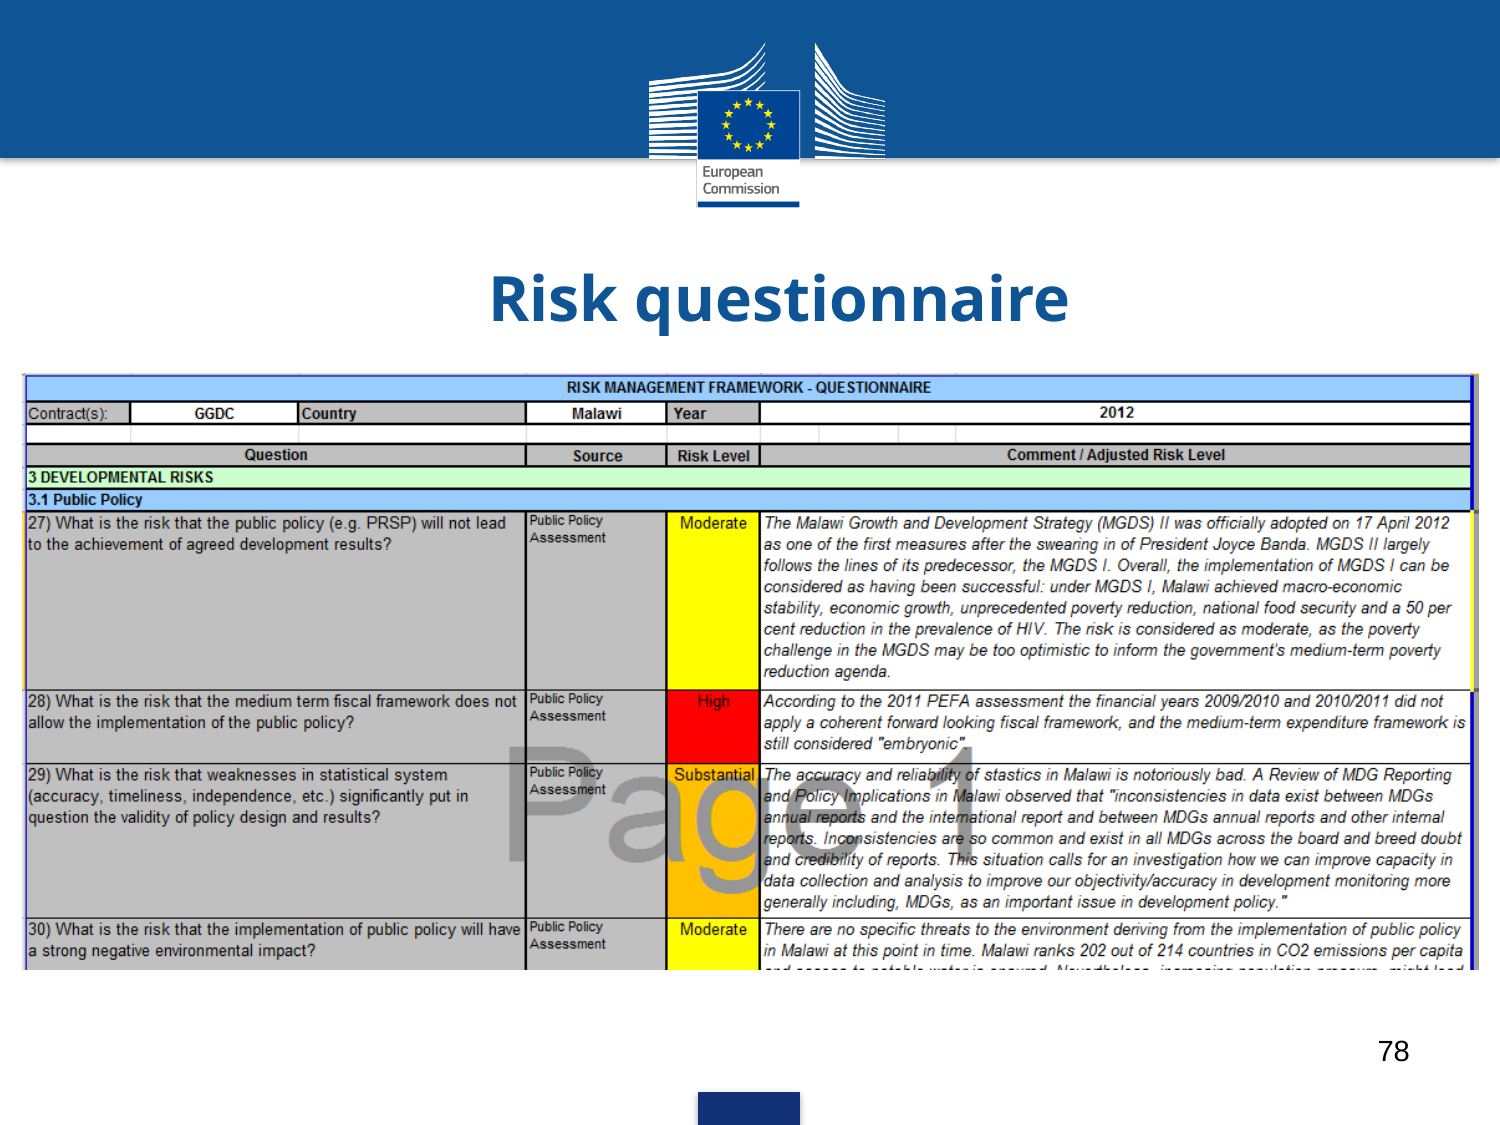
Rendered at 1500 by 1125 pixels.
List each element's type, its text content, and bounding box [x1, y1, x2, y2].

title Risk questionnaire [22, 219, 1479, 372]
slide_number 78 [1074, 1024, 1426, 1103]
picture [649, 42, 885, 208]
picture [22, 373, 1479, 970]
